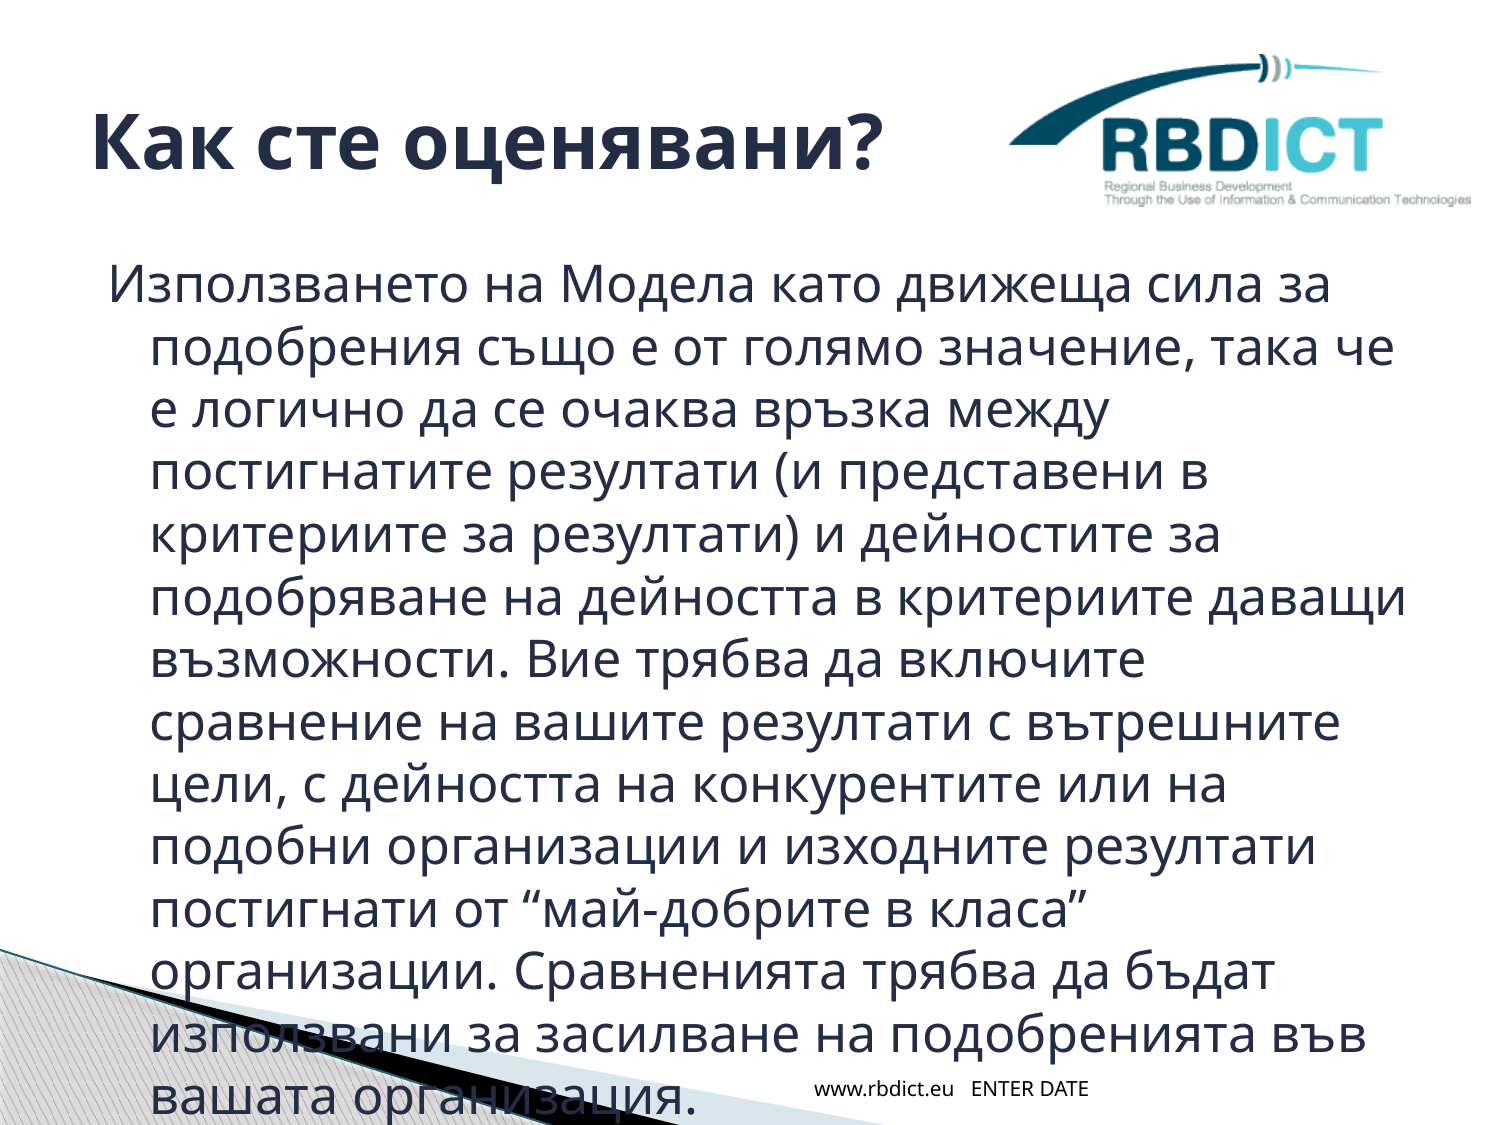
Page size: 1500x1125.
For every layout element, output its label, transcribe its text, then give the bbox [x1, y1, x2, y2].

footer www.rbdict.eu ENTER DATE [718, 1051, 1105, 1112]
picture [1425, 54, 1471, 207]
title Как сте оценявани? [75, 45, 1425, 233]
list Използването на Модела като движеща сила за подобрения също е от голямо значение, така че е логично да се очаква връзка между постигнатите резултати (и представени в критериите за резултати) и дейностите за подобряване на дейността в критериите даващи възможности. Вие трябва да включите сравнение на вашите резултати с вътрешните цели, с дейността на конкурентите или на подобни организации и изходните резултати постигнати от “май-добрите в класа” организации. Сравненията трябва да бъдат използвани за засилване на подобренията във вашата организация. [74, 242, 1426, 986]
